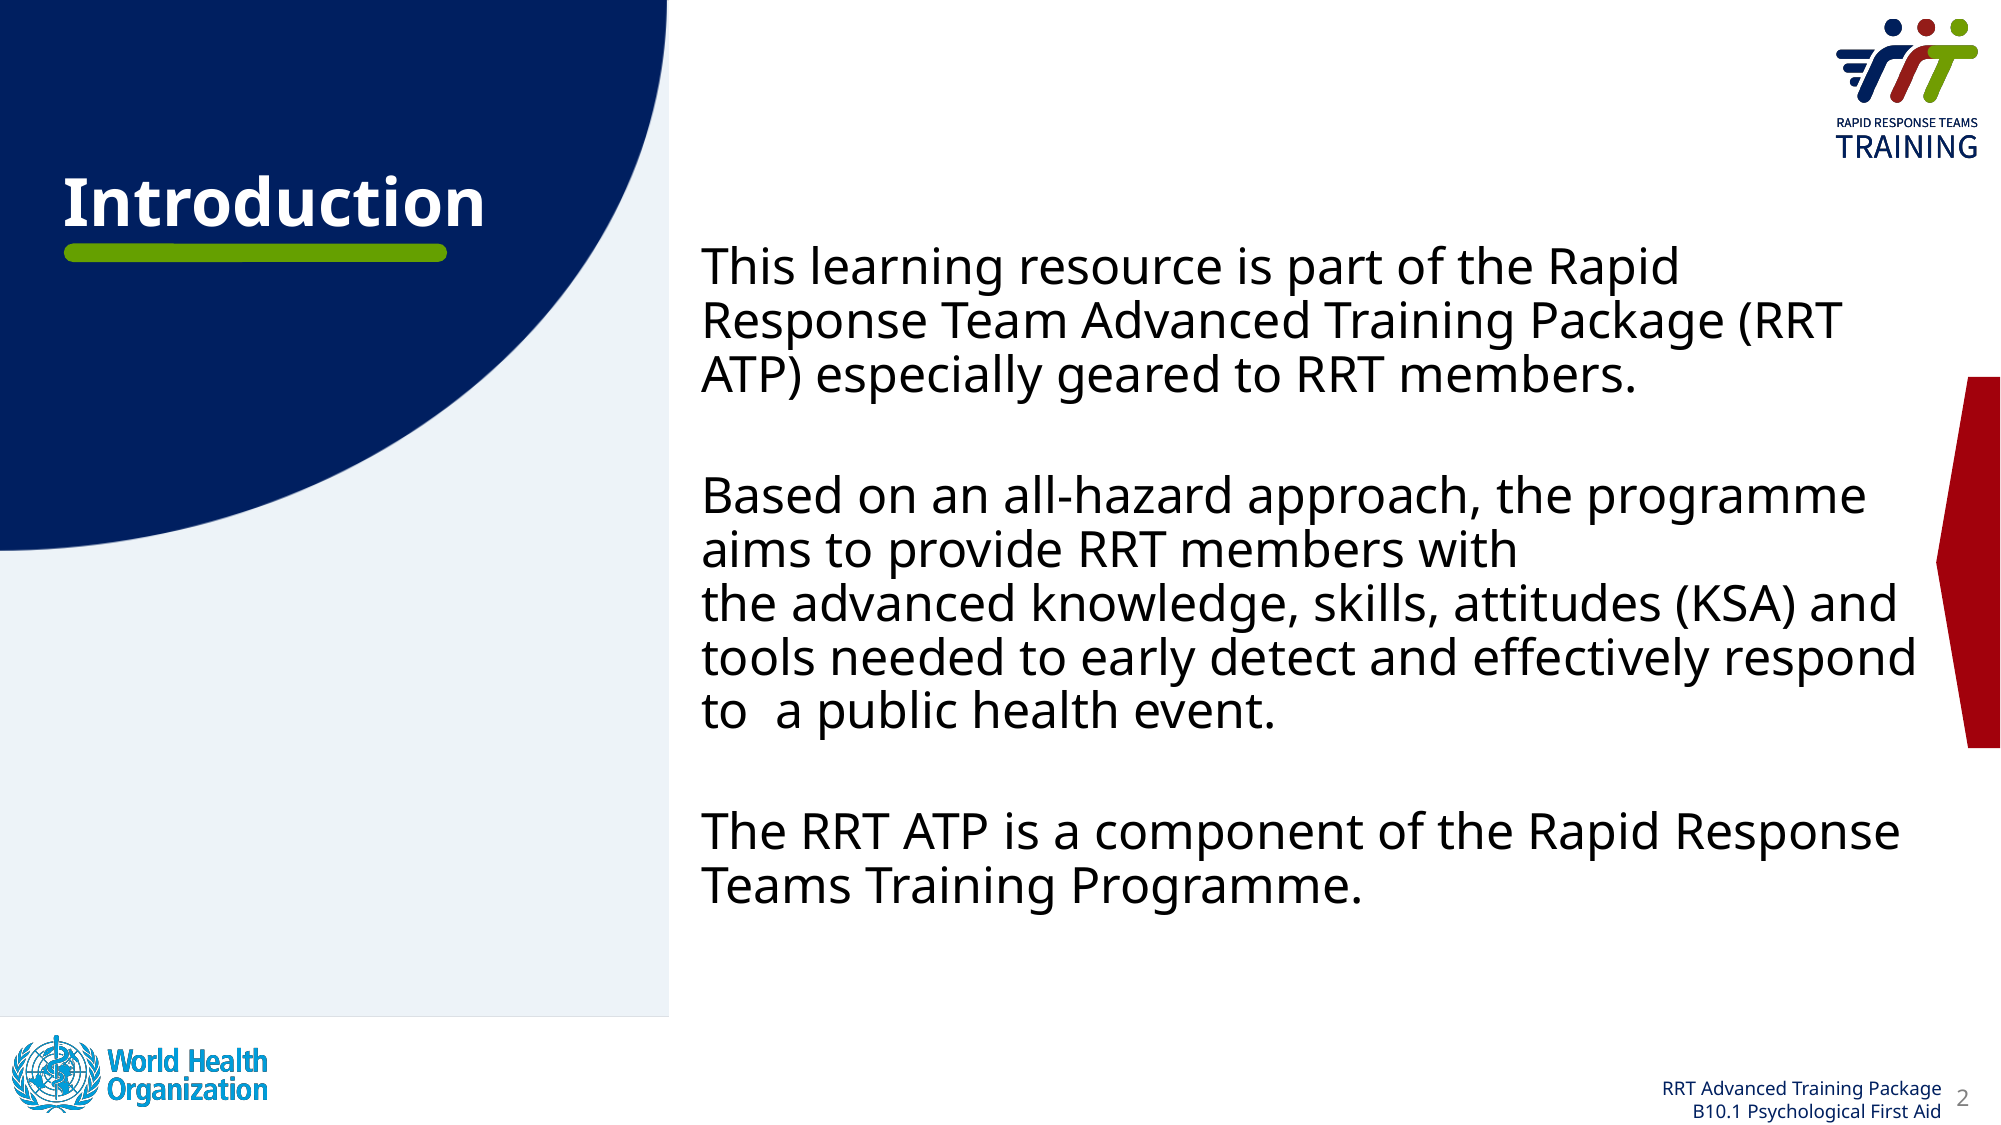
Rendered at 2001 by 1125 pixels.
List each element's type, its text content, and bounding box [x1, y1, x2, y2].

picture [12, 1035, 54, 1068]
title Introduction [63, 102, 600, 242]
picture [0, 0, 669, 1018]
picture [24, 1054, 36, 1087]
list This learning resource is part of the Rapid Response Team Advanced Training Package (RRT ATP) especially geared to RRT members. Based on an all-hazard approach, the programme aims to provide RRT members with the advanced knowledge, skills, attitudes (KSA) and tools needed to early detect and effectively respond to a public health event. The RRT ATP is a component of the Rapid Response Teams Training Programme. [700, 240, 1937, 884]
picture [12, 1083, 48, 1113]
picture [36, 1088, 78, 1105]
picture [40, 1062, 47, 1070]
picture [34, 1054, 43, 1078]
picture [59, 1035, 267, 1113]
picture [30, 1083, 37, 1091]
picture [46, 1056, 54, 1062]
picture [22, 1062, 26, 1077]
picture [50, 1108, 62, 1113]
picture [1835, 19, 1978, 167]
picture [71, 1053, 90, 1091]
